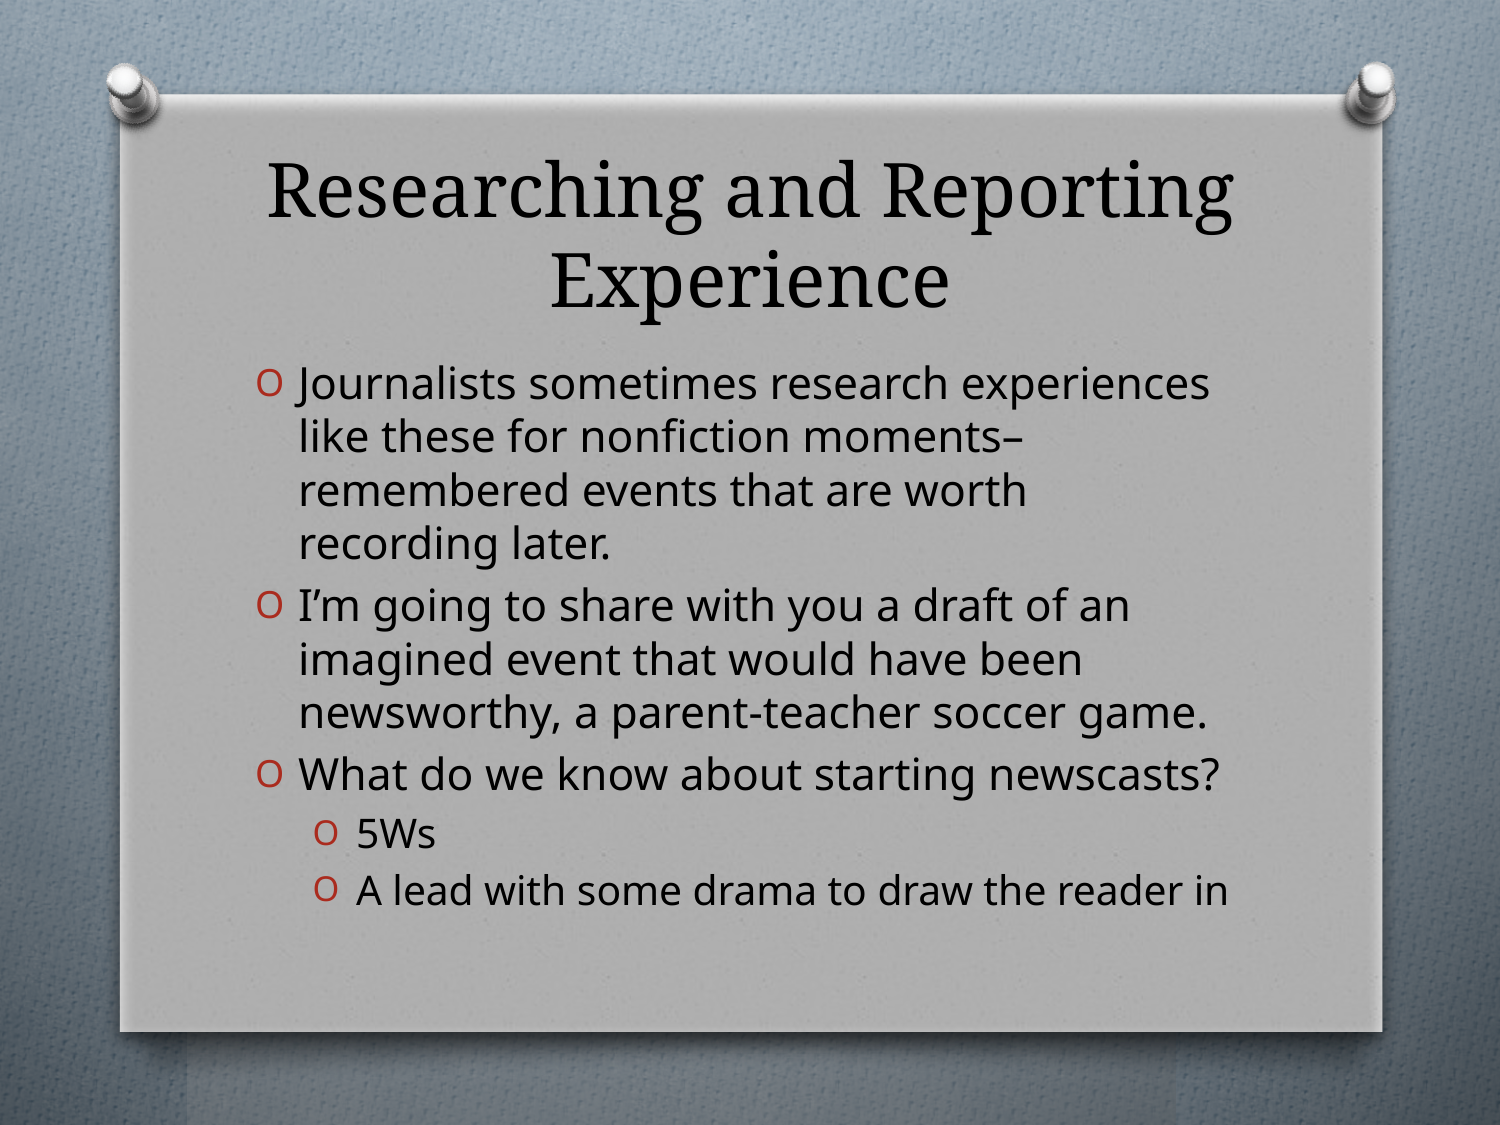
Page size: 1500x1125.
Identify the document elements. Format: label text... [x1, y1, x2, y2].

list Journalists sometimes research experiences like these for nonfiction moments– remembered events that are worth recording later. I’m going to share with you a draft of an imagined event that would have been newsworthy, a parent-teacher soccer game. What do we know about starting newscasts? 5Ws A lead with some drama to draw the reader in [240, 347, 1257, 939]
picture [75, 29, 198, 153]
title Researching and Reporting Experience [179, 134, 1323, 332]
picture [1317, 35, 1439, 156]
